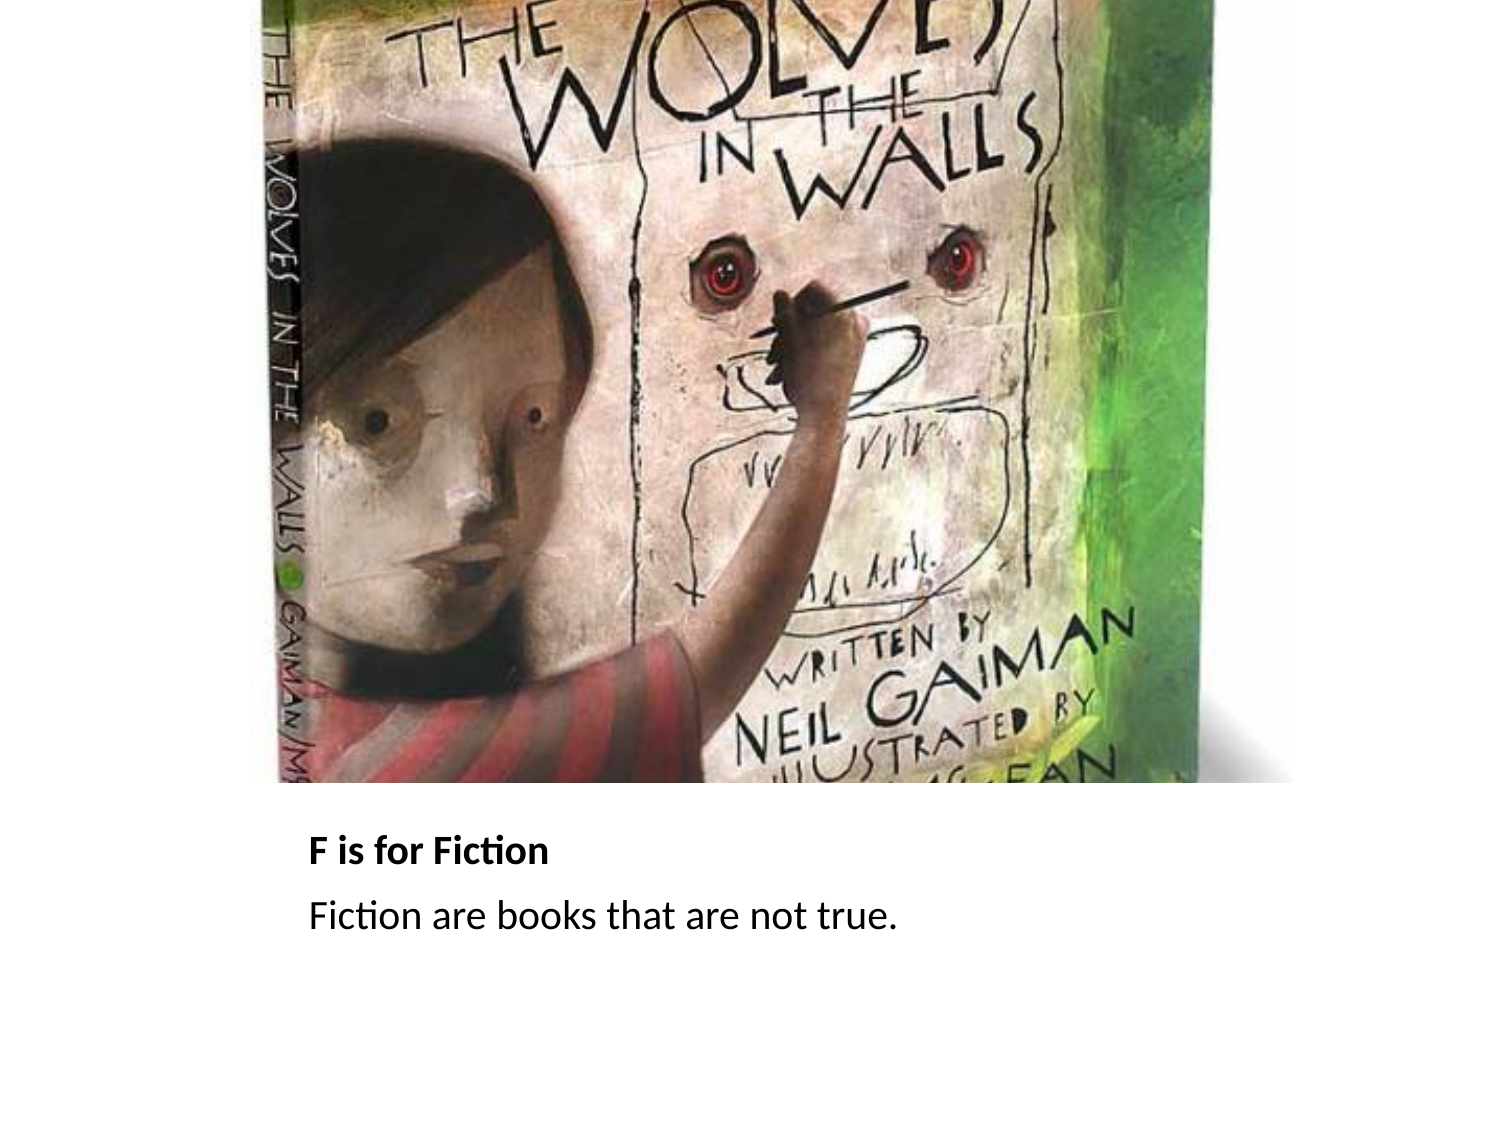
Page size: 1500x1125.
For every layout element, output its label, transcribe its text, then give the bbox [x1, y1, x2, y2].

title F is for Fiction [294, 791, 1194, 880]
picture [249, 0, 1294, 783]
list Fiction are books that are not true. [294, 880, 1194, 1013]
